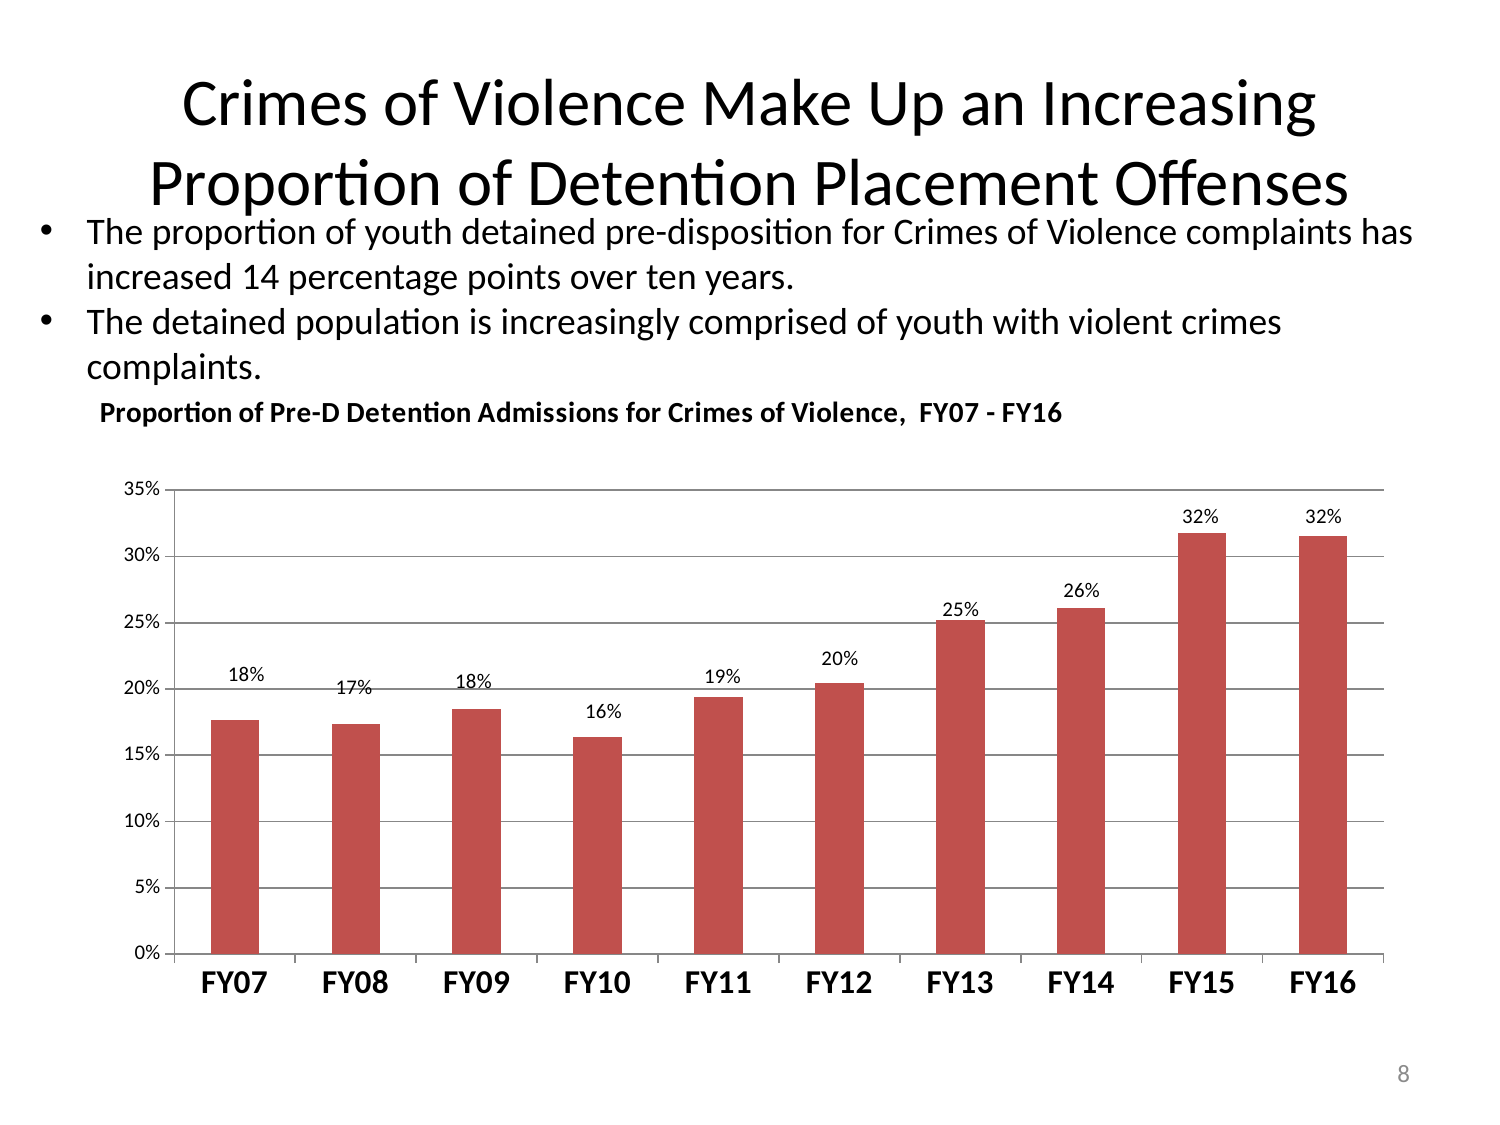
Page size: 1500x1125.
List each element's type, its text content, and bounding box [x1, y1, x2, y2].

text_box The proportion of youth detained pre-disposition for Crimes of Violence complaints has increased 14 percentage points over ten years. The detained population is increasingly comprised of youth with violent crimes complaints. [24, 199, 1475, 395]
slide_number 8 [1074, 1062, 1425, 1103]
chart [74, 374, 1426, 1056]
title Crimes of Violence Make Up an Increasing Proportion of Detention Placement Offenses [75, 45, 1425, 199]
